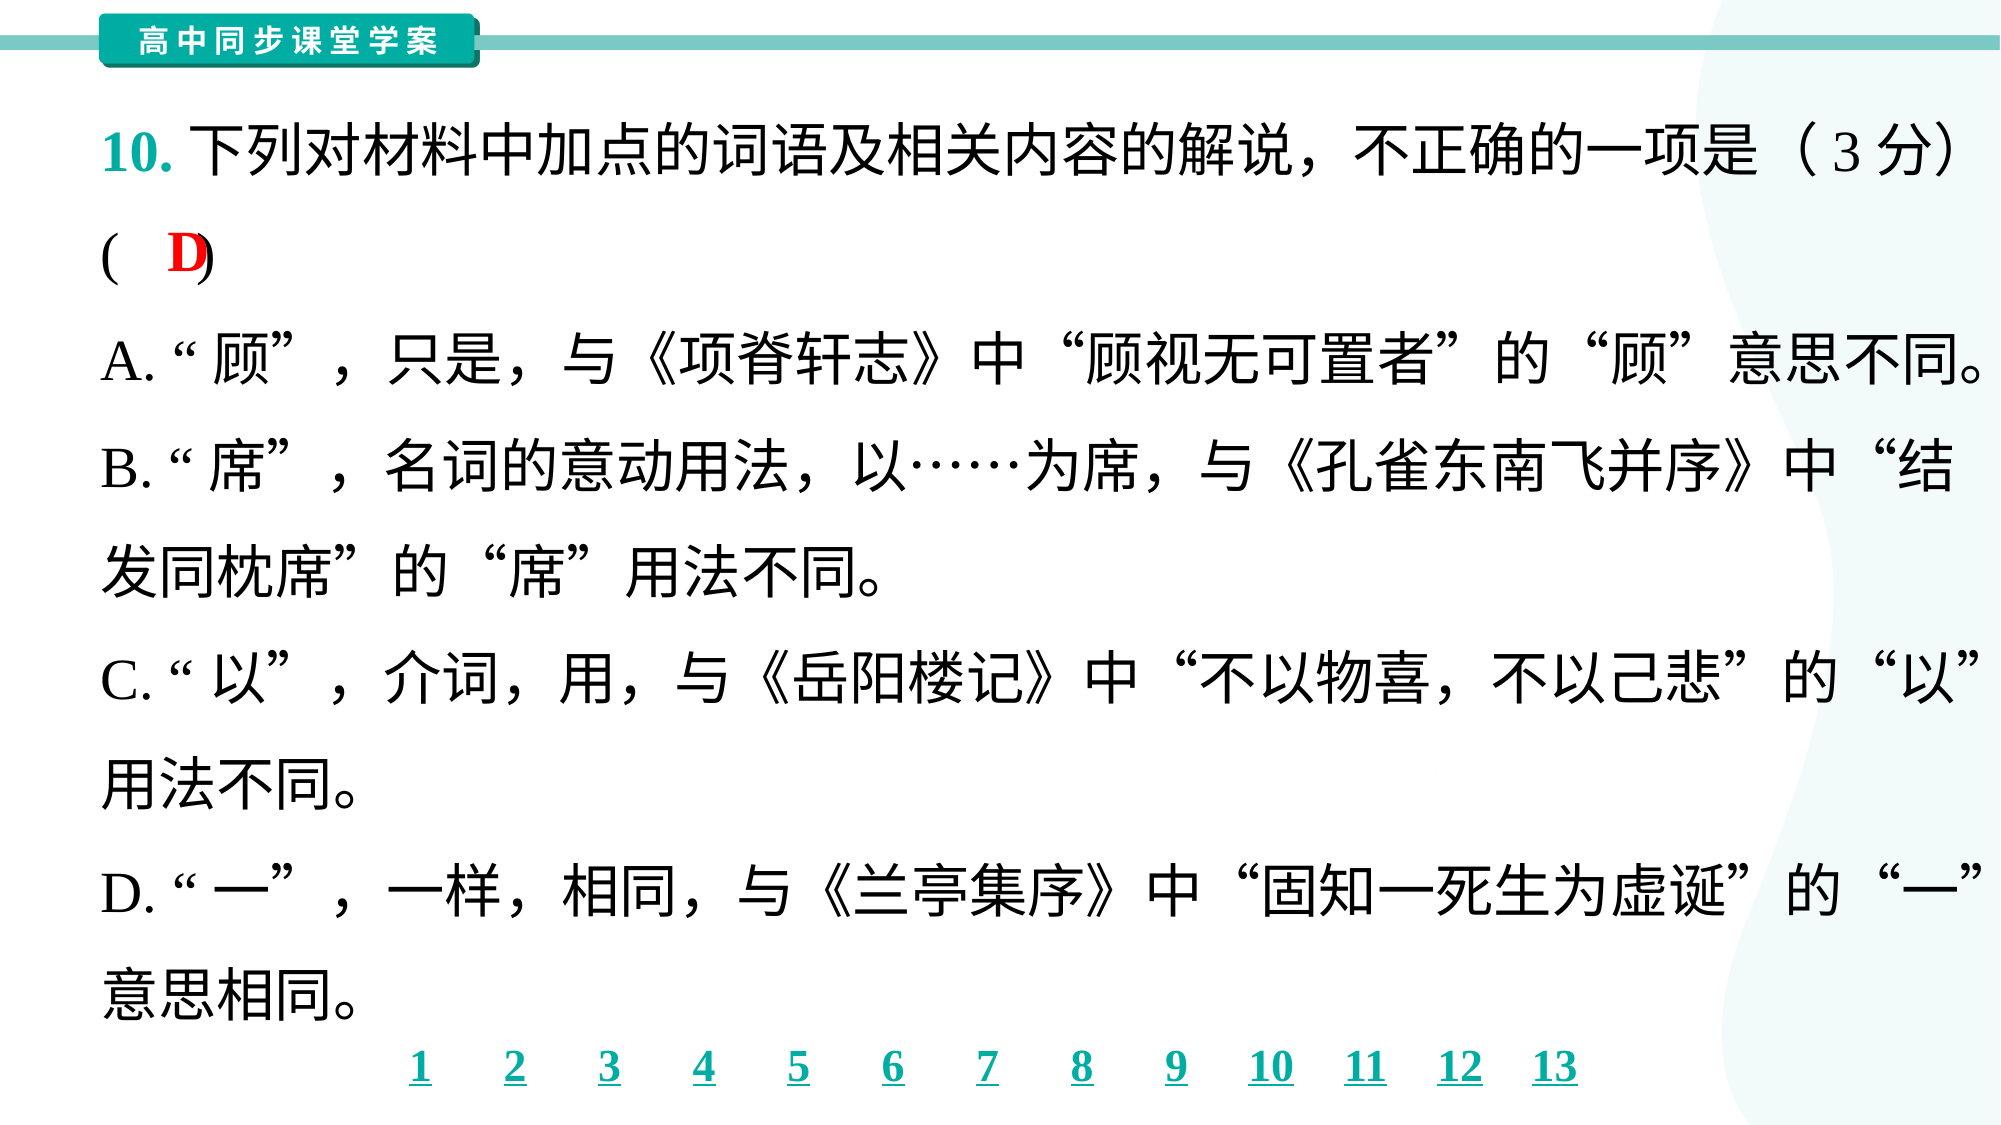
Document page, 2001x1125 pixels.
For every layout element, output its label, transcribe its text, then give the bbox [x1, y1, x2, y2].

text_box A. “顾”，只是，与《项脊轩志》中“顾视无可置者”的“顾”意思不同。 B. “席”，名词的意动用法，以……为席，与《孔雀东南飞并序》中“结 发同枕席”的“席”用法不同。 C. “以”，介词，用，与《岳阳楼记》中“不以物喜，不以己悲”的“以” 用法不同。 D. “一”，一样，相同，与《兰亭集序》中“固知一死生为虚诞”的“一” 意思相同。 [100, 286, 1899, 1017]
text_box 10.下列对材料中加点的词语及相关内容的解说，不正确的一项是（3分） ( ) [100, 76, 1899, 274]
text_box D [145, 180, 231, 273]
picture [0, 0, 2000, 1125]
